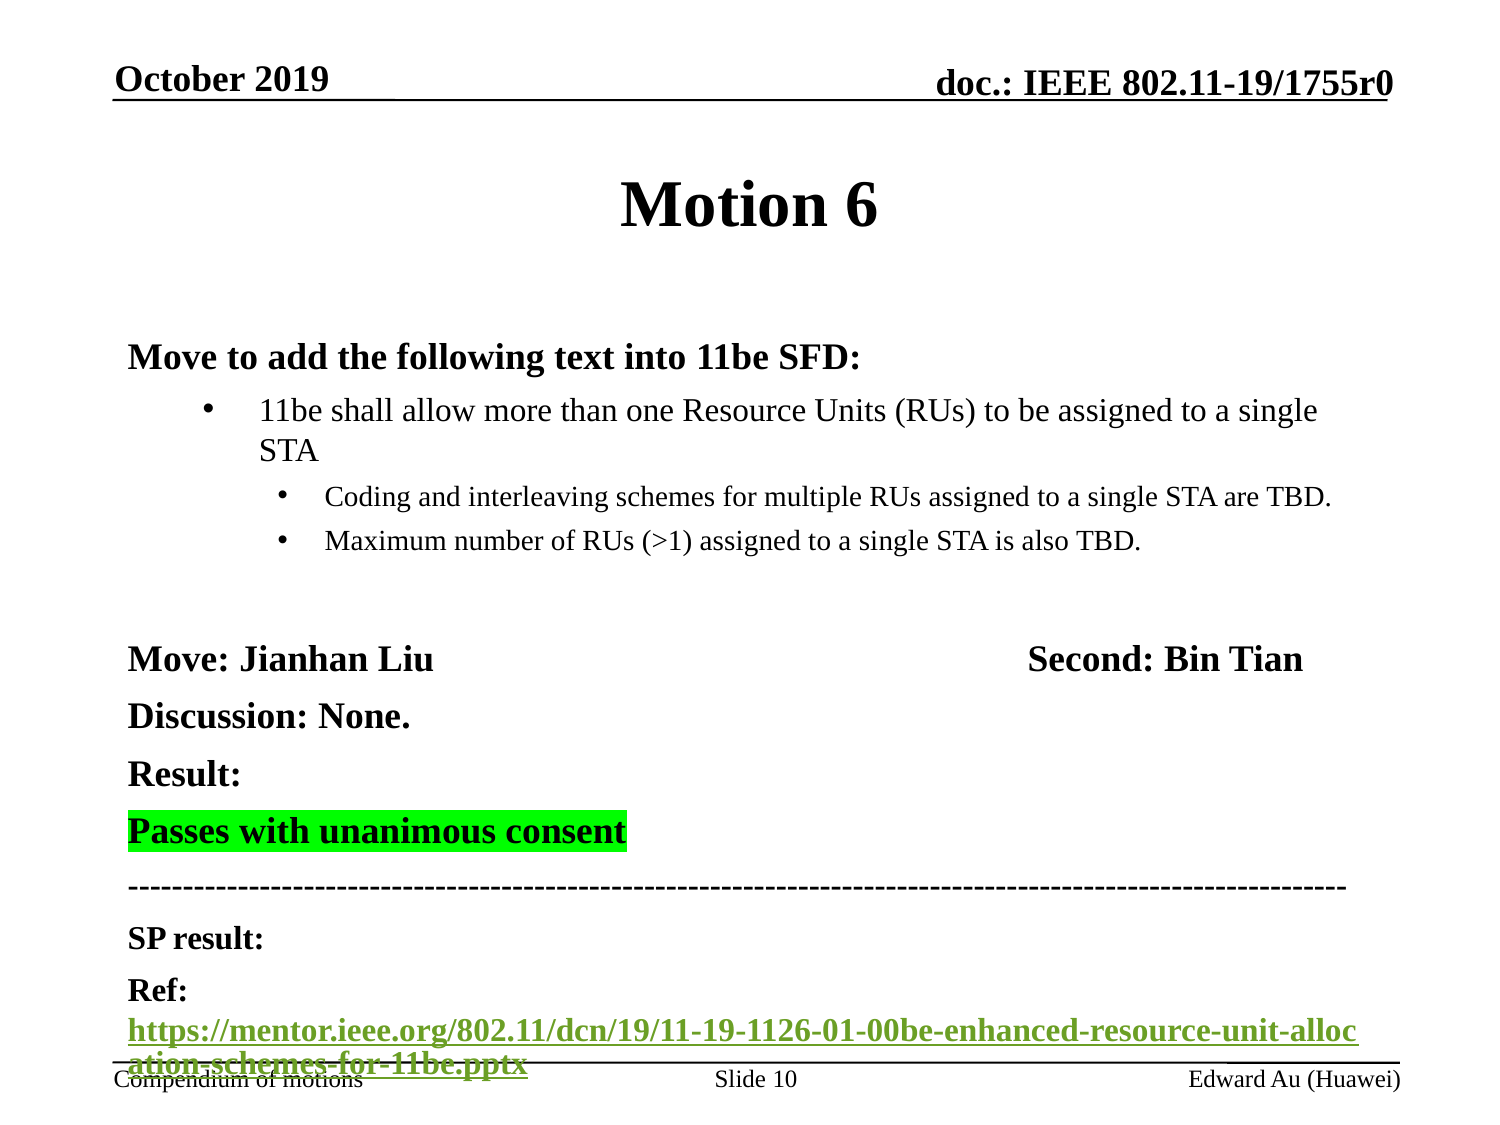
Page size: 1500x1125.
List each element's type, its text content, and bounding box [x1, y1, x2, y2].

slide_number Slide 10 [712, 1061, 800, 1123]
list Move to add the following text into 11be SFD: 11be shall allow more than one Resource Units (RUs) to be assigned to a single STA Coding and interleaving schemes for multiple RUs assigned to a single STA are TBD. Maximum number of RUs (>1) assigned to a single STA is also TBD. Move: Jianhan Liu Second: Bin Tian Discussion: None. Result: Passes with unanimous consent --------------------------------------------------------------------------------------------------------------- SP result: Ref: https://mentor.ieee.org/802.11/dcn/19/11-19-1126-01-00be-enhanced-resource-unit-allocation-schemes-for-11be.pptx [112, 324, 1388, 1063]
footer Edward Au (Huawei) [878, 1061, 1402, 1093]
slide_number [114, 54, 423, 100]
title Motion 6 [112, 112, 1388, 288]
